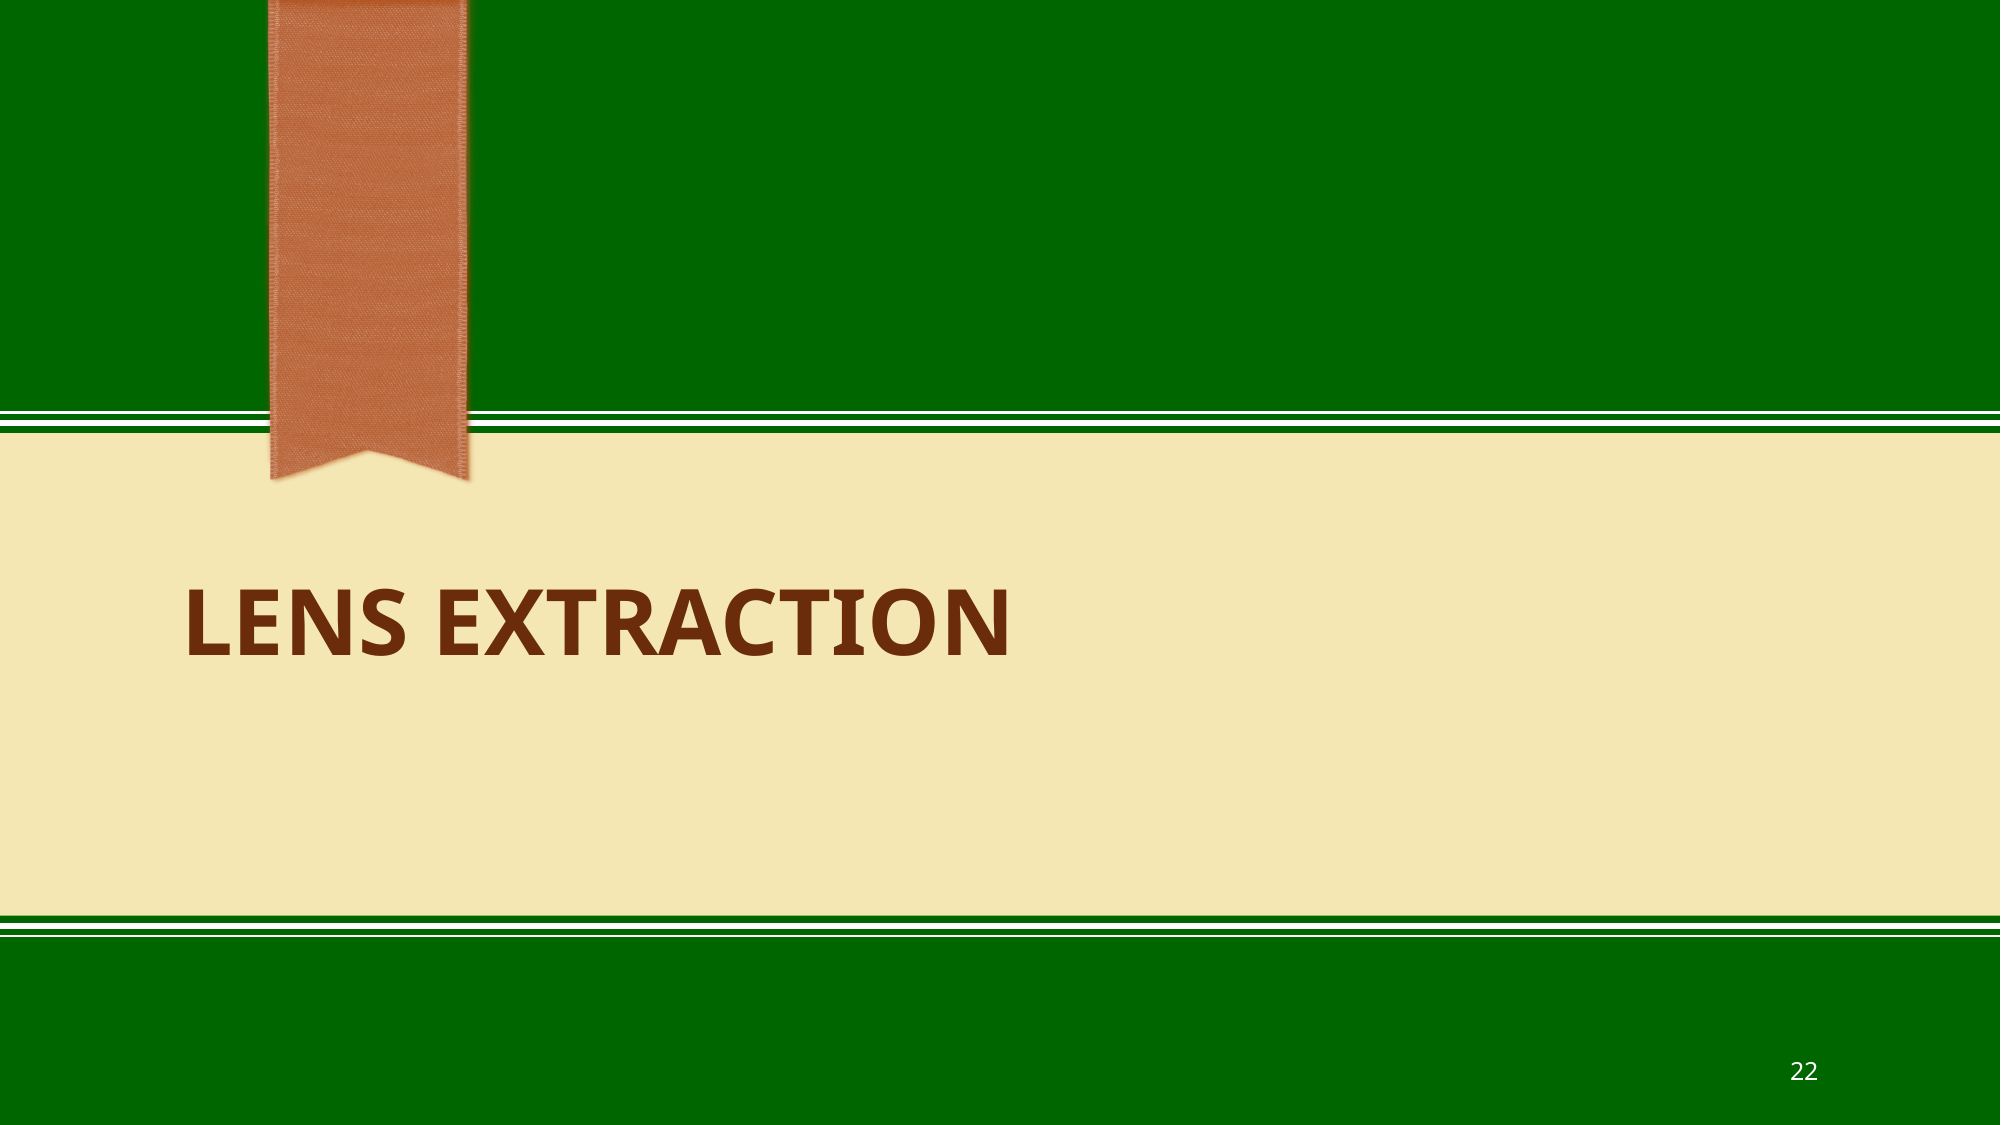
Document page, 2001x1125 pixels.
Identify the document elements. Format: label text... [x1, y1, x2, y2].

slide_number 22 [1518, 1042, 1819, 1103]
title LENS EXTRACTION [181, 487, 1834, 764]
